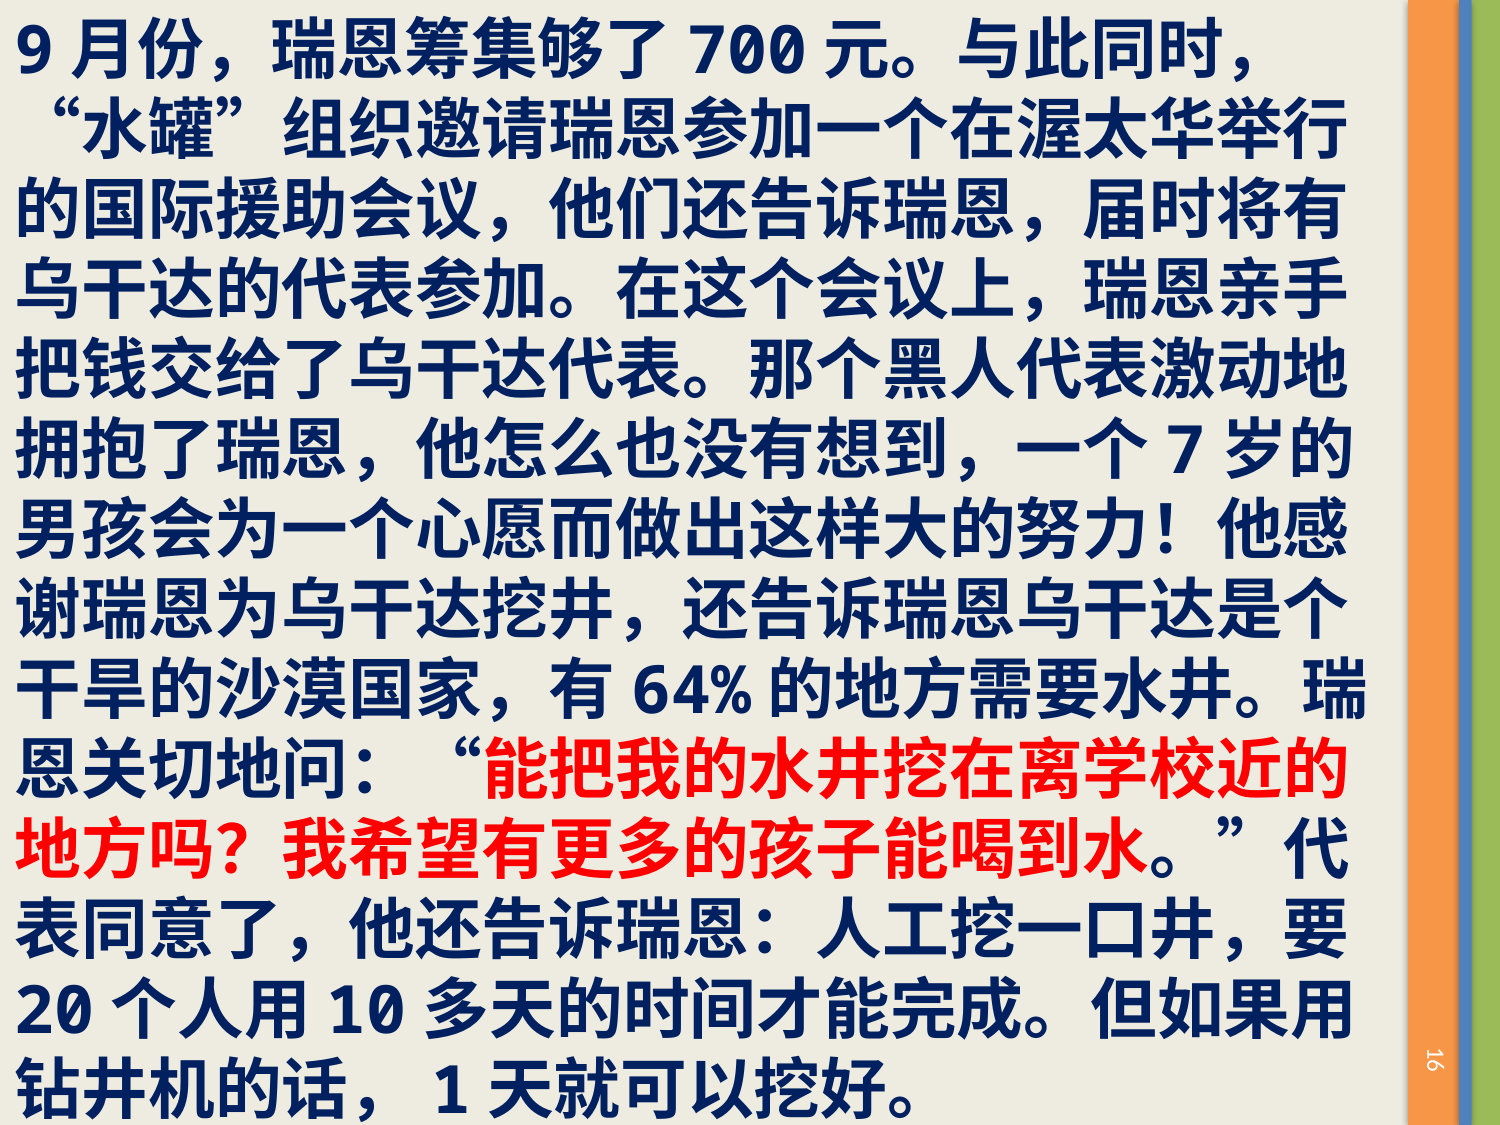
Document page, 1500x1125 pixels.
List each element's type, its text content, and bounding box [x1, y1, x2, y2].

slide_number 16 [1407, 928, 1468, 1088]
text_box 9月份，瑞恩筹集够了700元。与此同时，“水罐”组织邀请瑞恩参加一个在渥太华举行的国际援助会议，他们还告诉瑞恩，届时将有乌干达的代表参加。在这个会议上，瑞恩亲手把钱交给了乌干达代表。那个黑人代表激动地拥抱了瑞恩，他怎么也没有想到，一个7岁的男孩会为一个心愿而做出这样大的努力！他感谢瑞恩为乌干达挖井，还告诉瑞恩乌干达是个干旱的沙漠国家，有64%的地方需要水井。瑞恩关切地问：“能把我的水井挖在离学校近的地方吗？我希望有更多的孩子能喝到水。”代表同意了，他还告诉瑞恩：人工挖一口井，要20个人用10多天的时间才能完成。但如果用钻井机的话，1天就可以挖好。 [0, 0, 1407, 1125]
